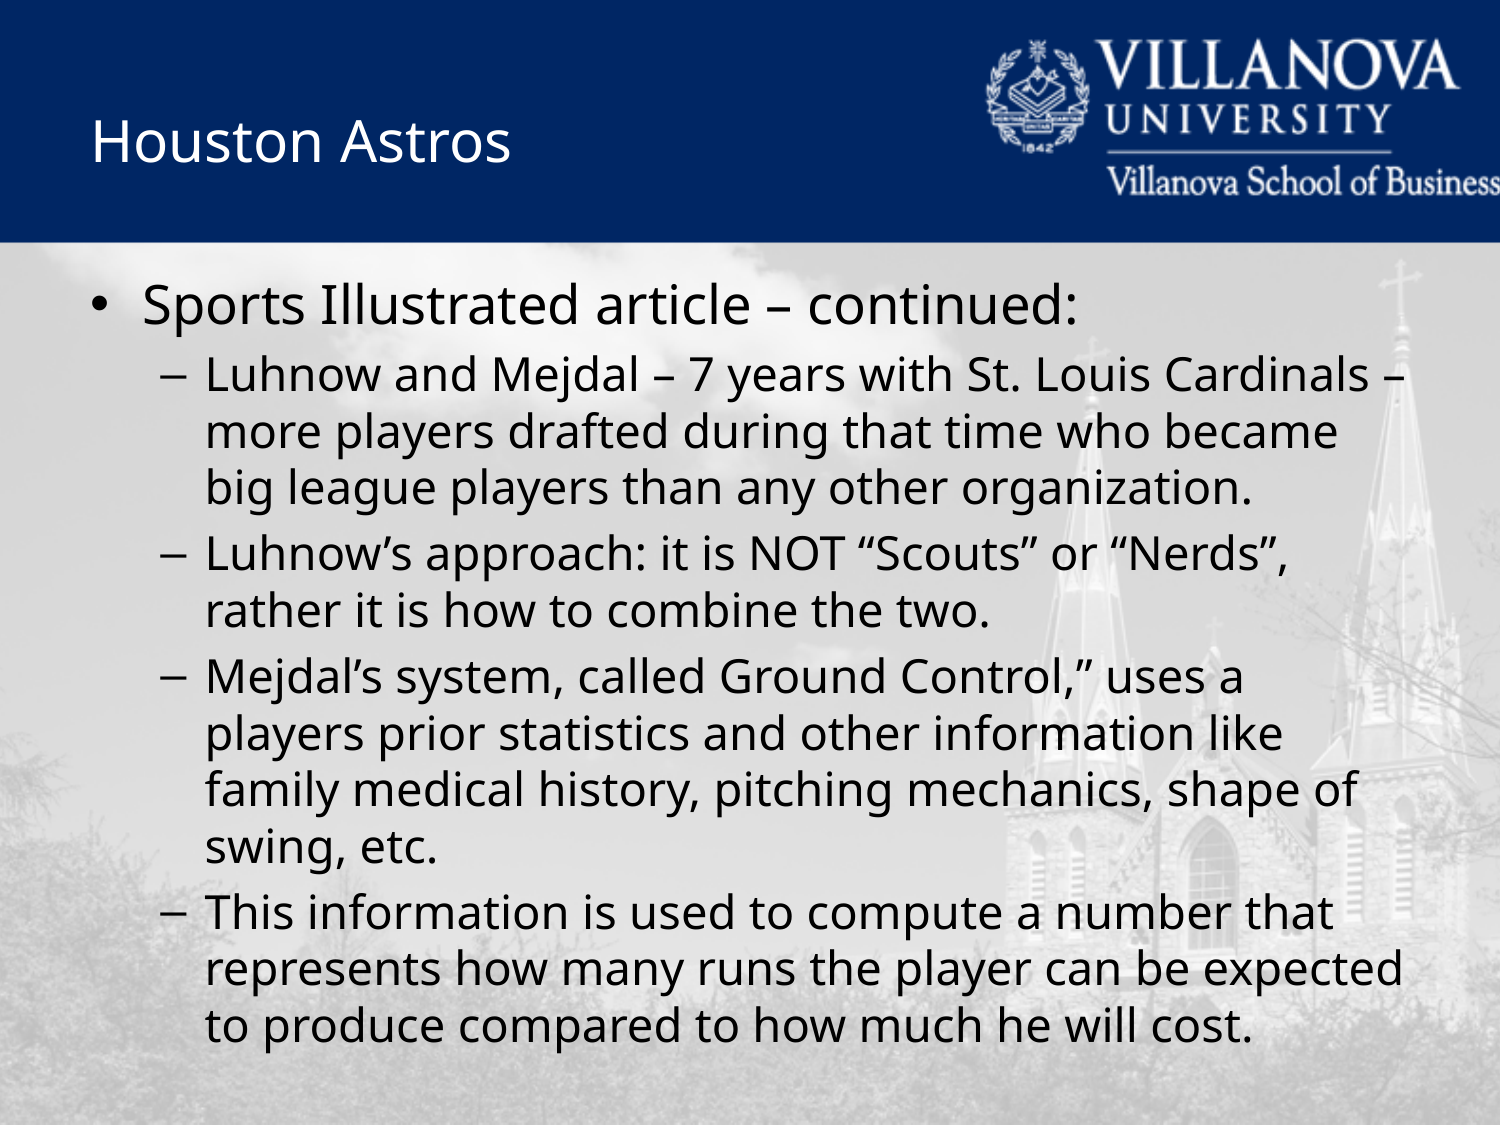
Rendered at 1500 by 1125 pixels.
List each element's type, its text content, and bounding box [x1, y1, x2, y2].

title Houston Astros [75, 45, 1425, 233]
picture [0, 0, 1500, 1125]
list Sports Illustrated article – continued: Luhnow and Mejdal – 7 years with St. Louis Cardinals – more players drafted during that time who became big league players than any other organization. Luhnow’s approach: it is NOT “Scouts” or “Nerds”, rather it is how to combine the two. Mejdal’s system, called Ground Control,” uses a players prior statistics and other information like family medical history, pitching mechanics, shape of swing, etc. This information is used to compute a number that represents how many runs the player can be expected to produce compared to how much he will cost. [75, 262, 1425, 1113]
